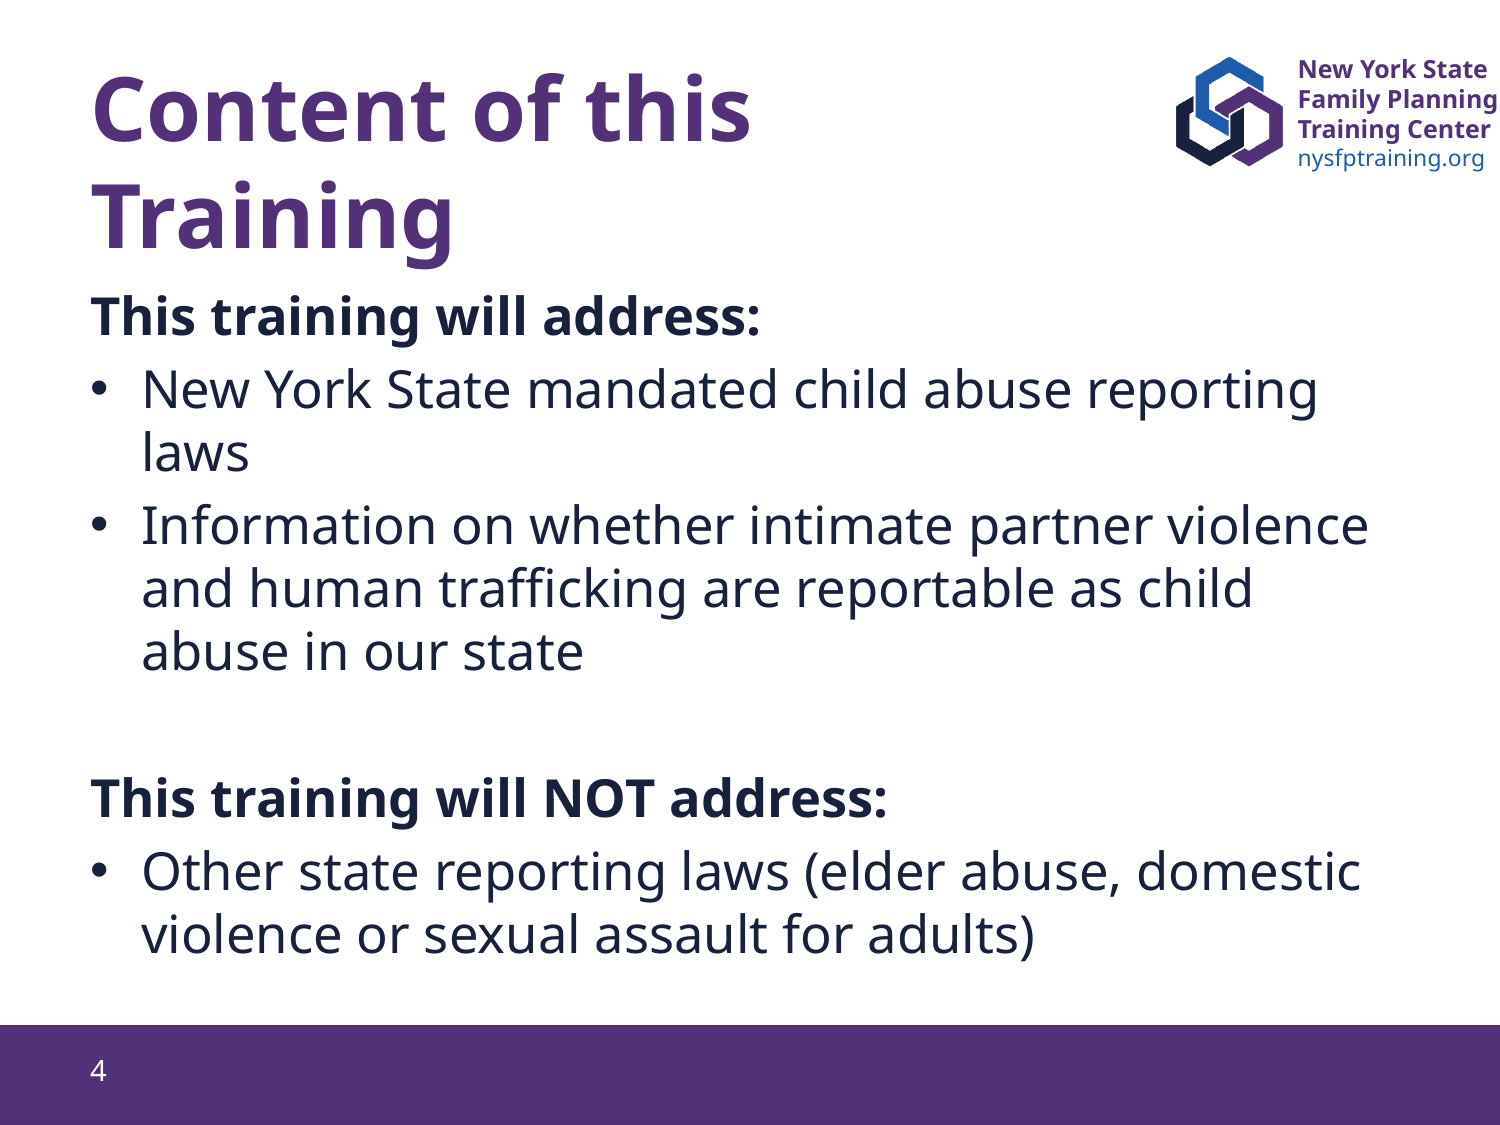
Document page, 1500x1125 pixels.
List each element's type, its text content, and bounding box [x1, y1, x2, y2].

title Content of this Training [75, 45, 788, 275]
list This training will address: New York State mandated child abuse reporting laws Information on whether intimate partner violence and human trafficking are reportable as child abuse in our state This training will NOT address: Other state reporting laws (elder abuse, domestic violence or sexual assault for adults) [75, 275, 1425, 975]
picture [1175, 55, 1284, 168]
slide_number 4 [75, 1042, 285, 1103]
